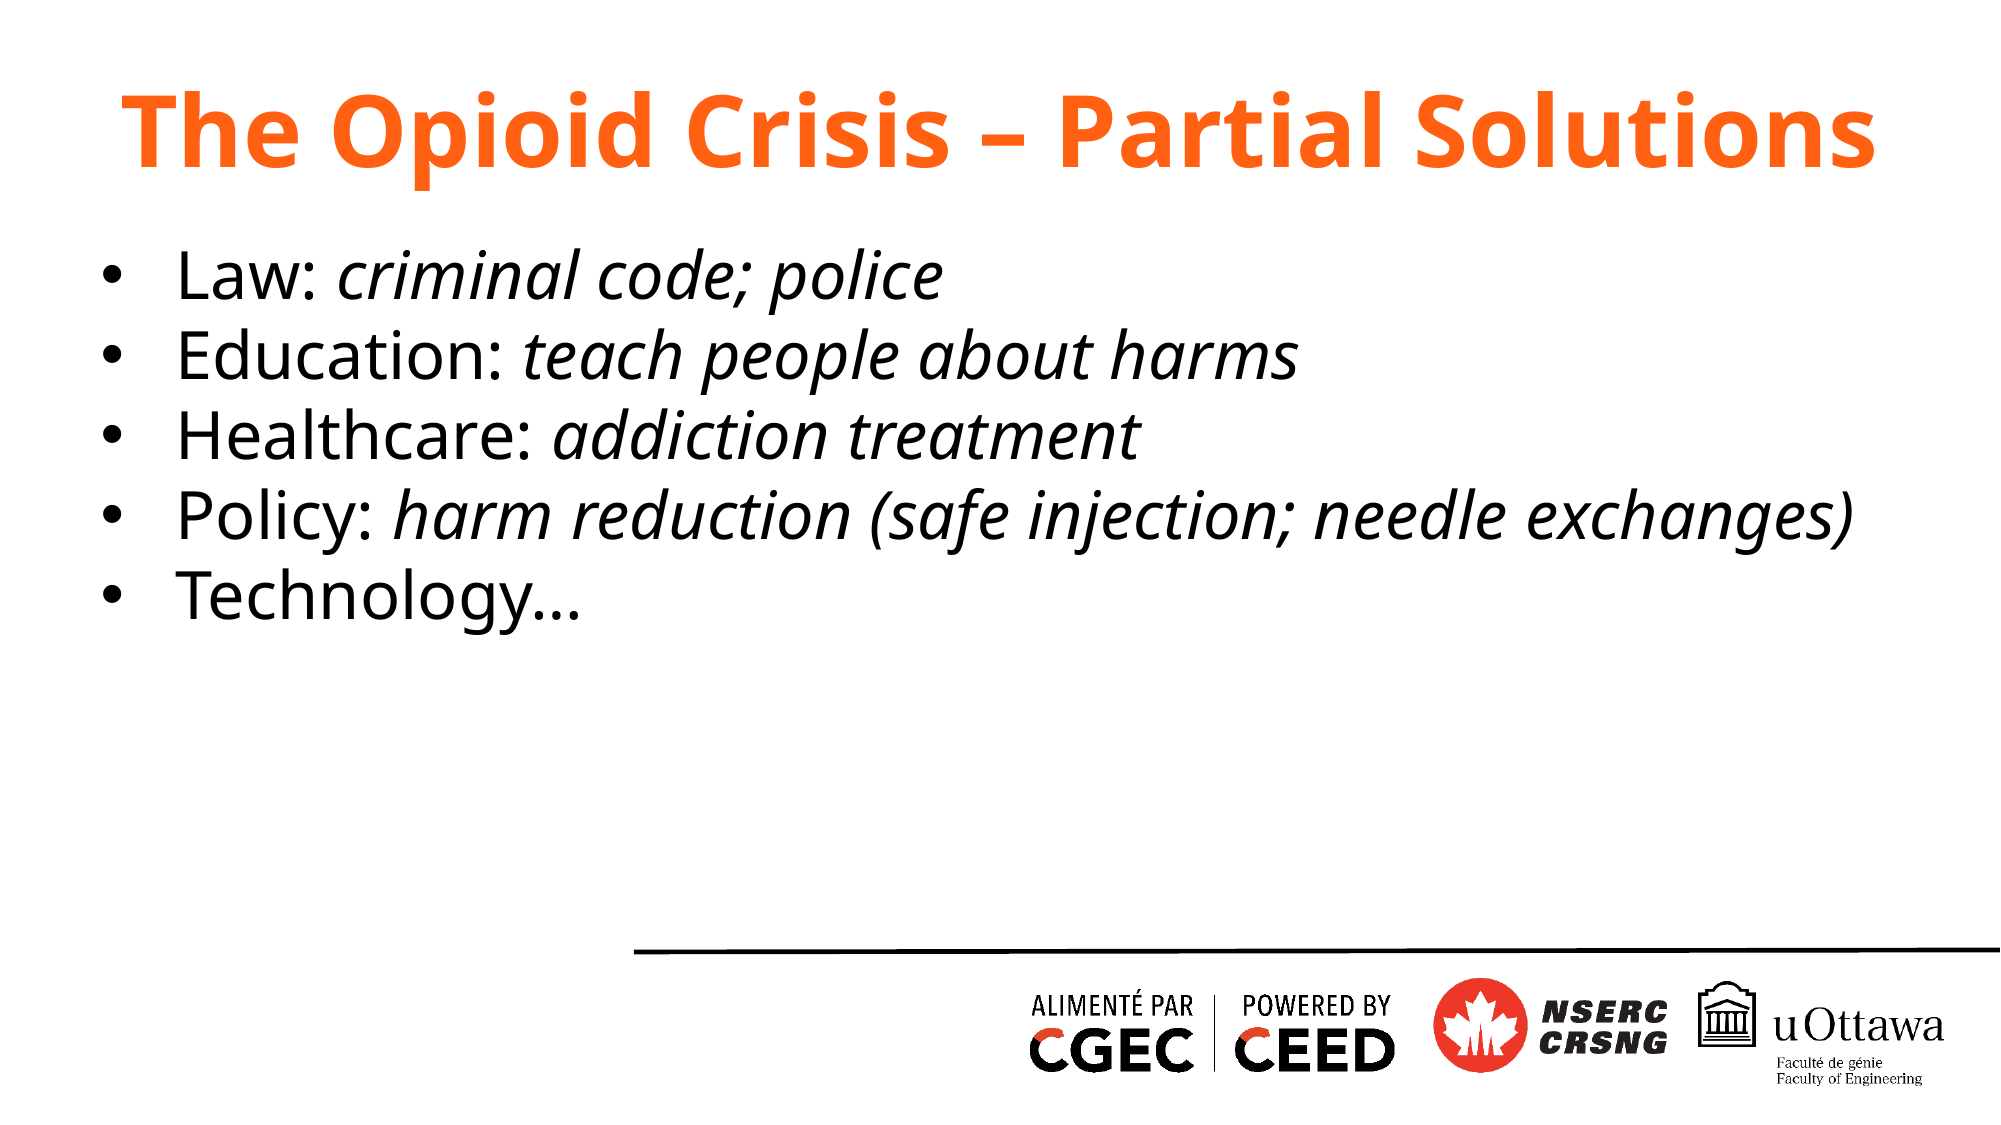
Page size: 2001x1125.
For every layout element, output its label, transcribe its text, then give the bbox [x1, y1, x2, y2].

text_box Law: criminal code; police Education: teach people about harms Healthcare: addiction treatment Policy: harm reduction (safe injection; needle exchanges) Technology… [85, 225, 2000, 641]
text_box The Opioid Crisis – Partial Solutions [0, 60, 2000, 195]
picture [1011, 967, 1684, 1098]
picture [1698, 981, 1944, 1086]
